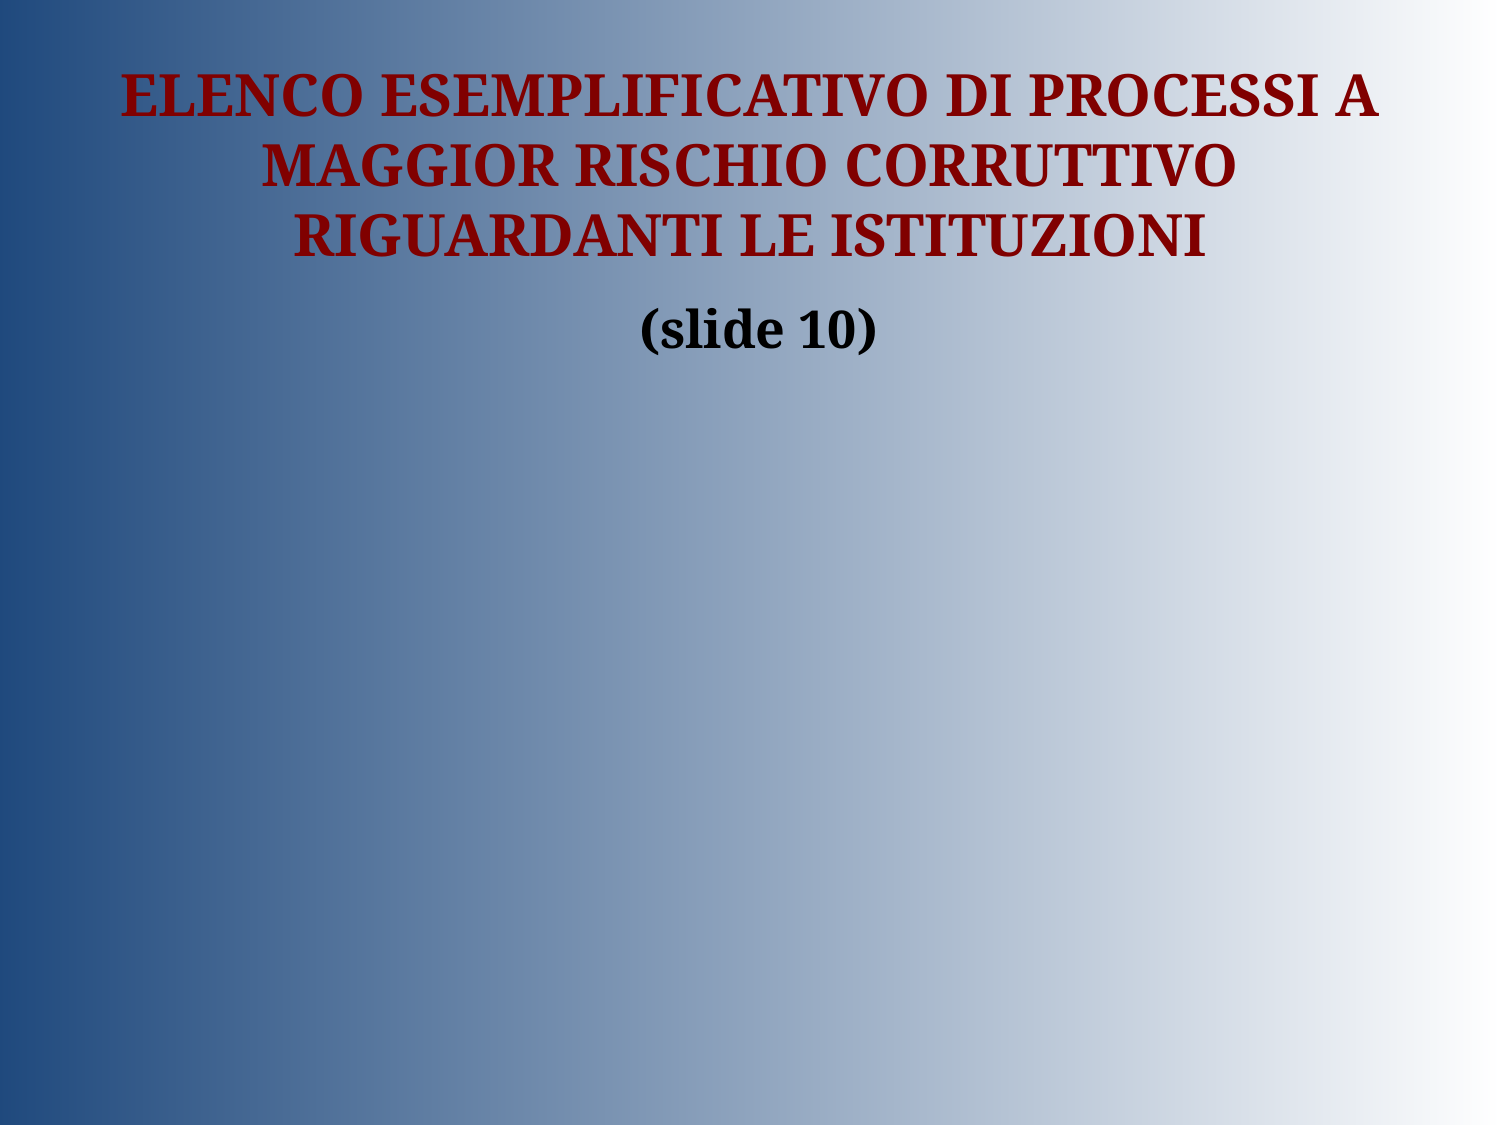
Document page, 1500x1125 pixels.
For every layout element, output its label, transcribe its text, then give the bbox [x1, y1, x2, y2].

list ELENCO ESEMPLIFICATIVO DI PROCESSI A MAGGIOR RISCHIO CORRUTTIVO RIGUARDANTI LE ISTITUZIONI (slide 10) [75, 50, 1425, 1005]
